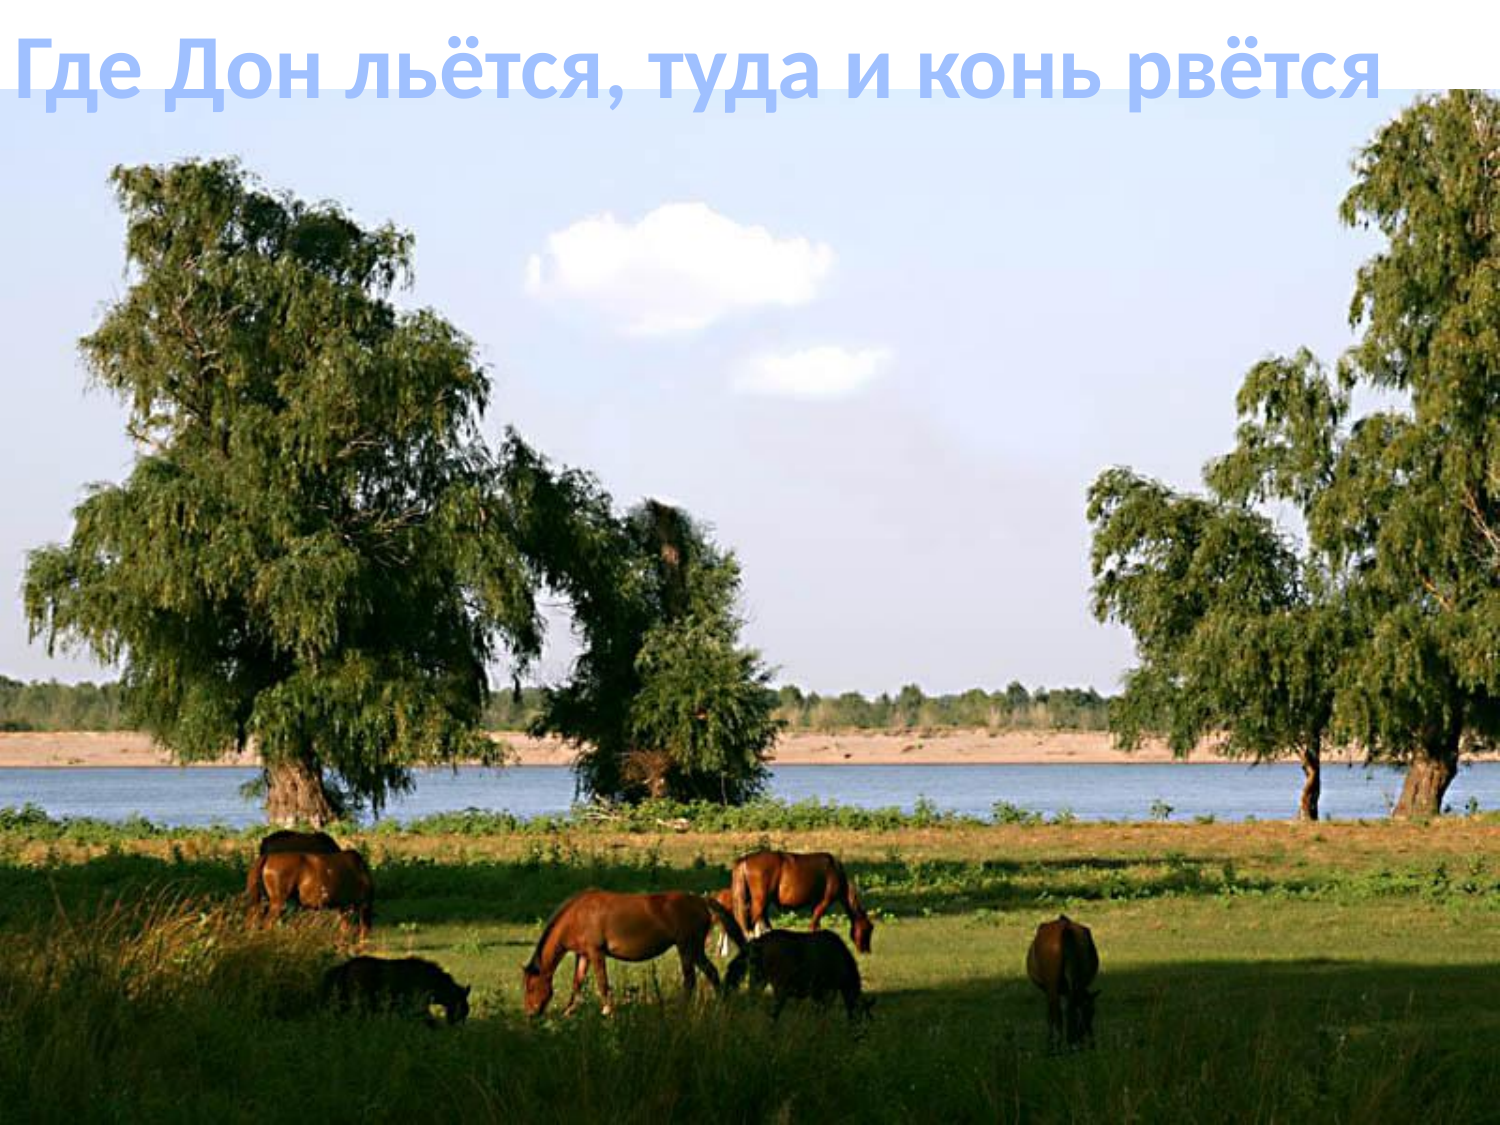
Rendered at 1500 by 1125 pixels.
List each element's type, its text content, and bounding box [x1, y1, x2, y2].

picture [0, 89, 1500, 1125]
text_box Где Дон льётся, туда и конь рвётся [0, 0, 1465, 89]
